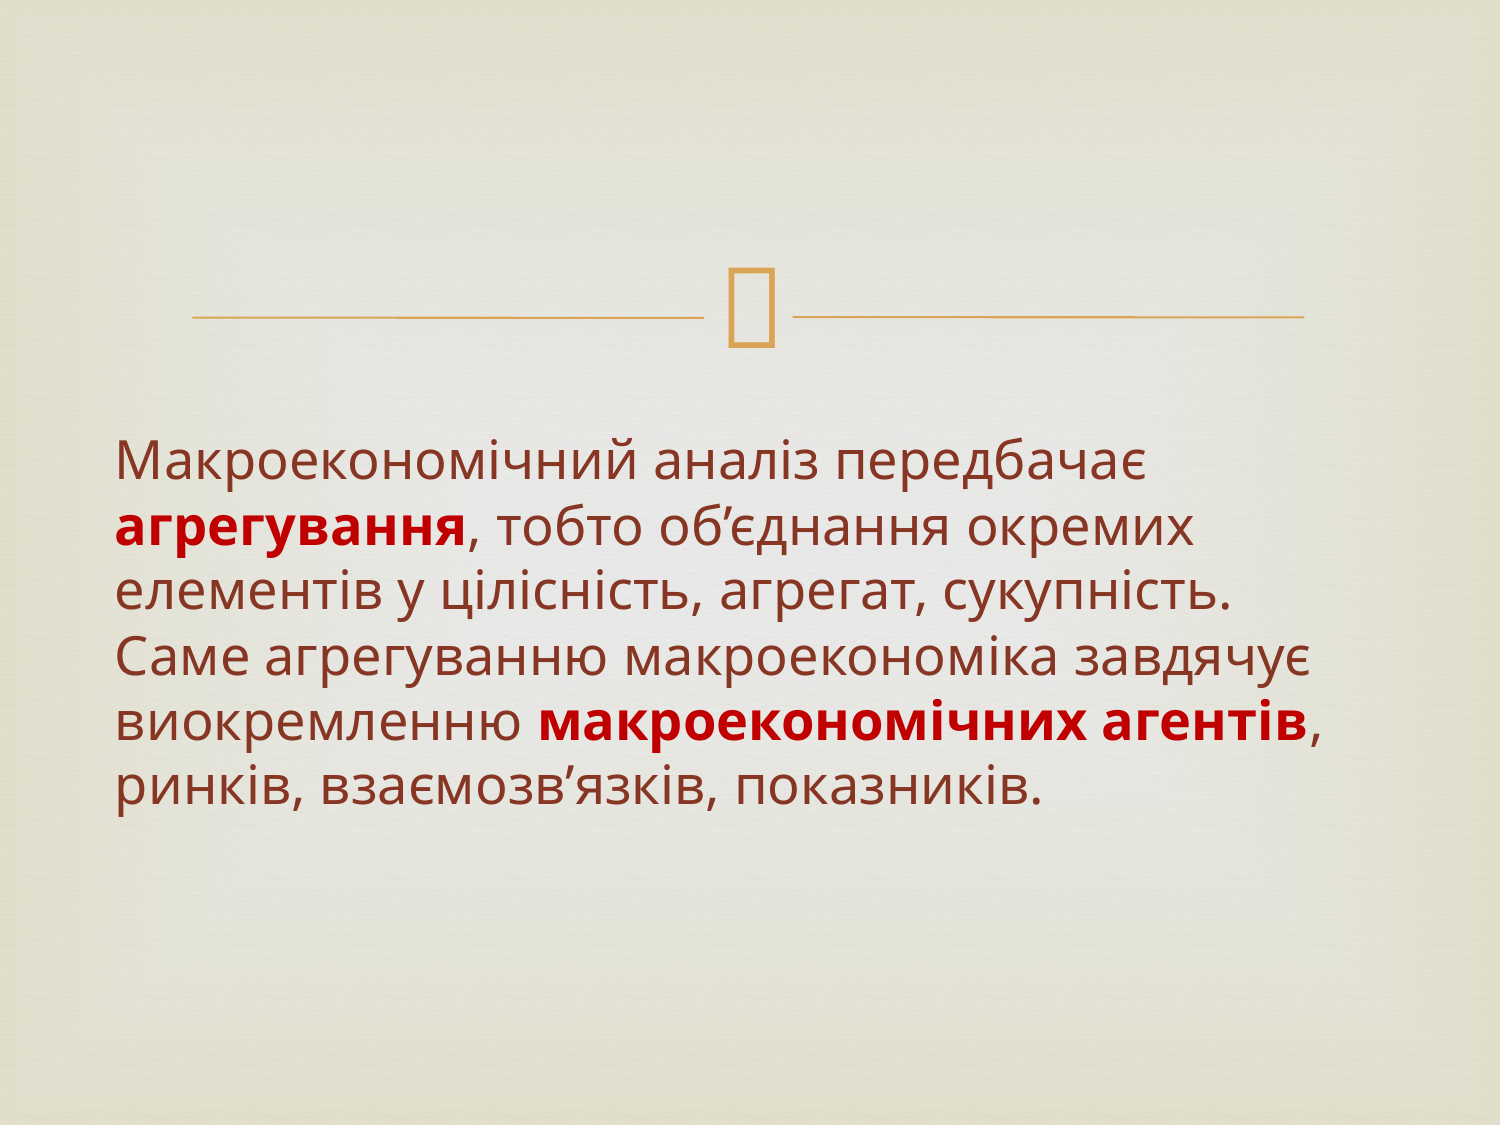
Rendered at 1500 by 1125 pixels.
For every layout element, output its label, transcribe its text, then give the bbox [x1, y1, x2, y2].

text_box Макроекономічний аналіз передбачає агрегування, тобто об’єднання окремих елементів у цілісність, агрегат, сукупність. Саме агрегуванню макроекономіка завдячує виокремленню макроекономічних агентів, ринків, взаємозв’язків, показників. [100, 418, 1412, 823]
